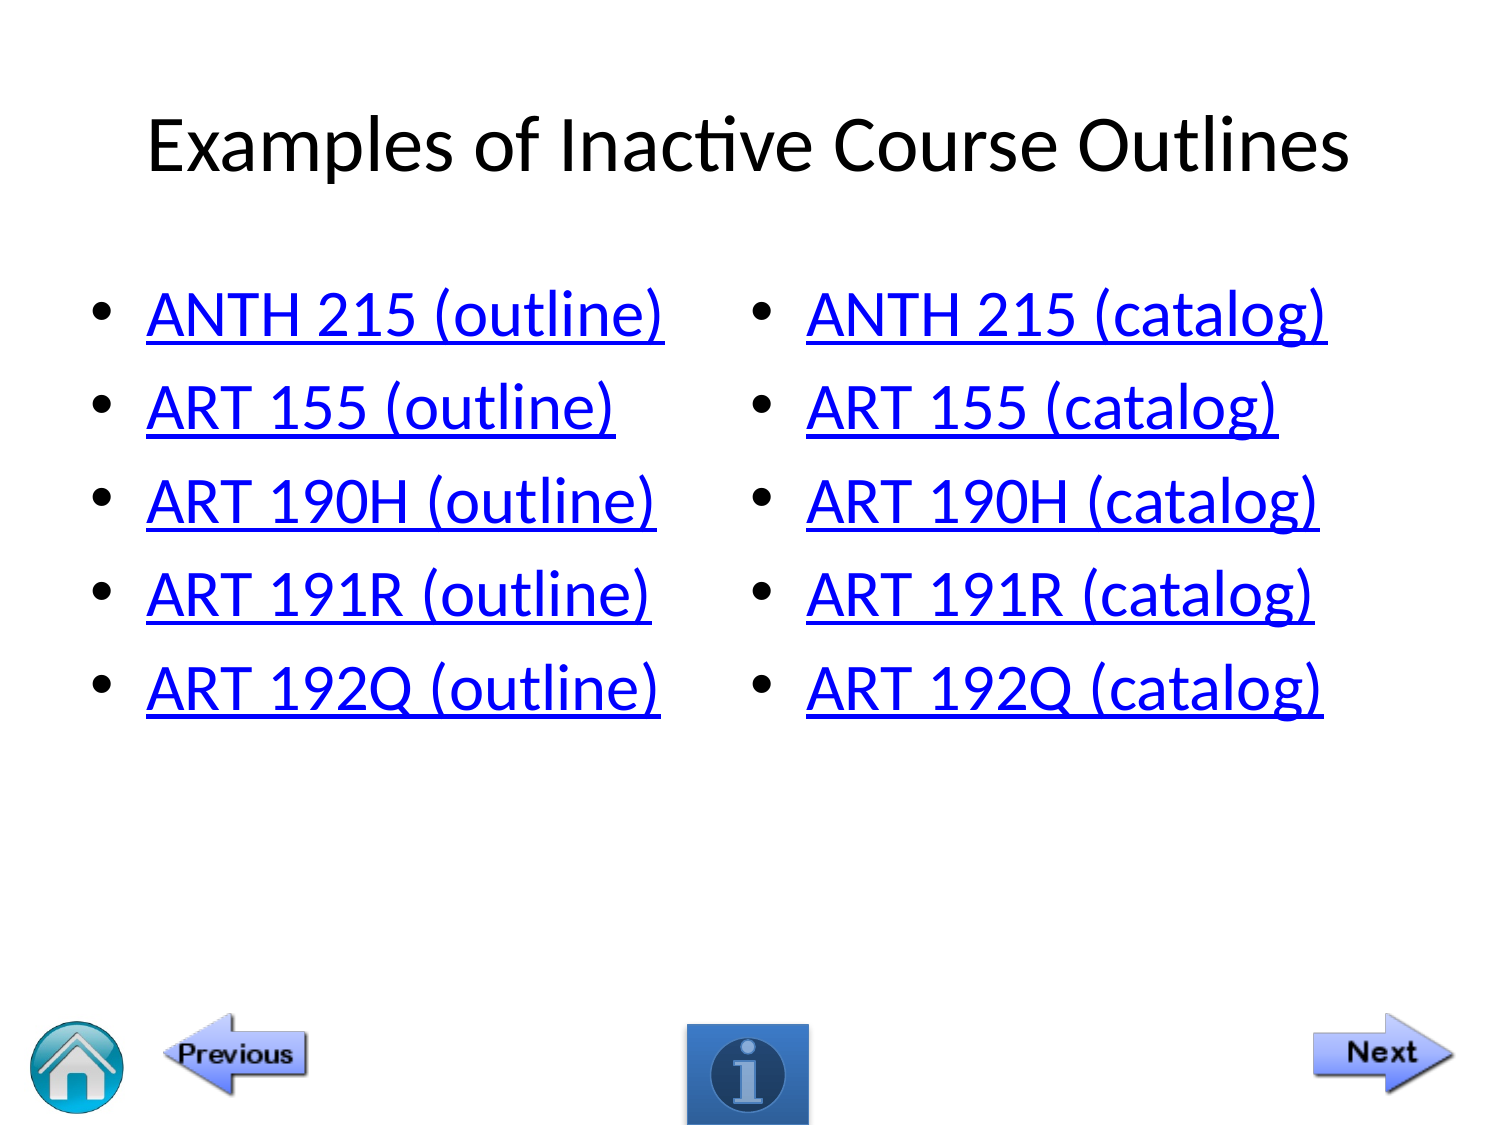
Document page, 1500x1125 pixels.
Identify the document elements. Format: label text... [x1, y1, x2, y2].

list ANTH 215 (outline) ART 155 (outline) ART 190H (outline) ART 191R (outline) ART 192Q (outline) ANTH 215 (catalog) ART 155 (catalog) ART 190H (catalog) ART 191R (catalog) ART 192Q (catalog) [75, 262, 1425, 1005]
picture [1312, 1012, 1460, 1100]
title Examples of Inactive Course Outlines [75, 45, 1425, 233]
text_box [687, 1024, 809, 1125]
picture [24, 1014, 129, 1118]
picture [162, 1012, 313, 1102]
